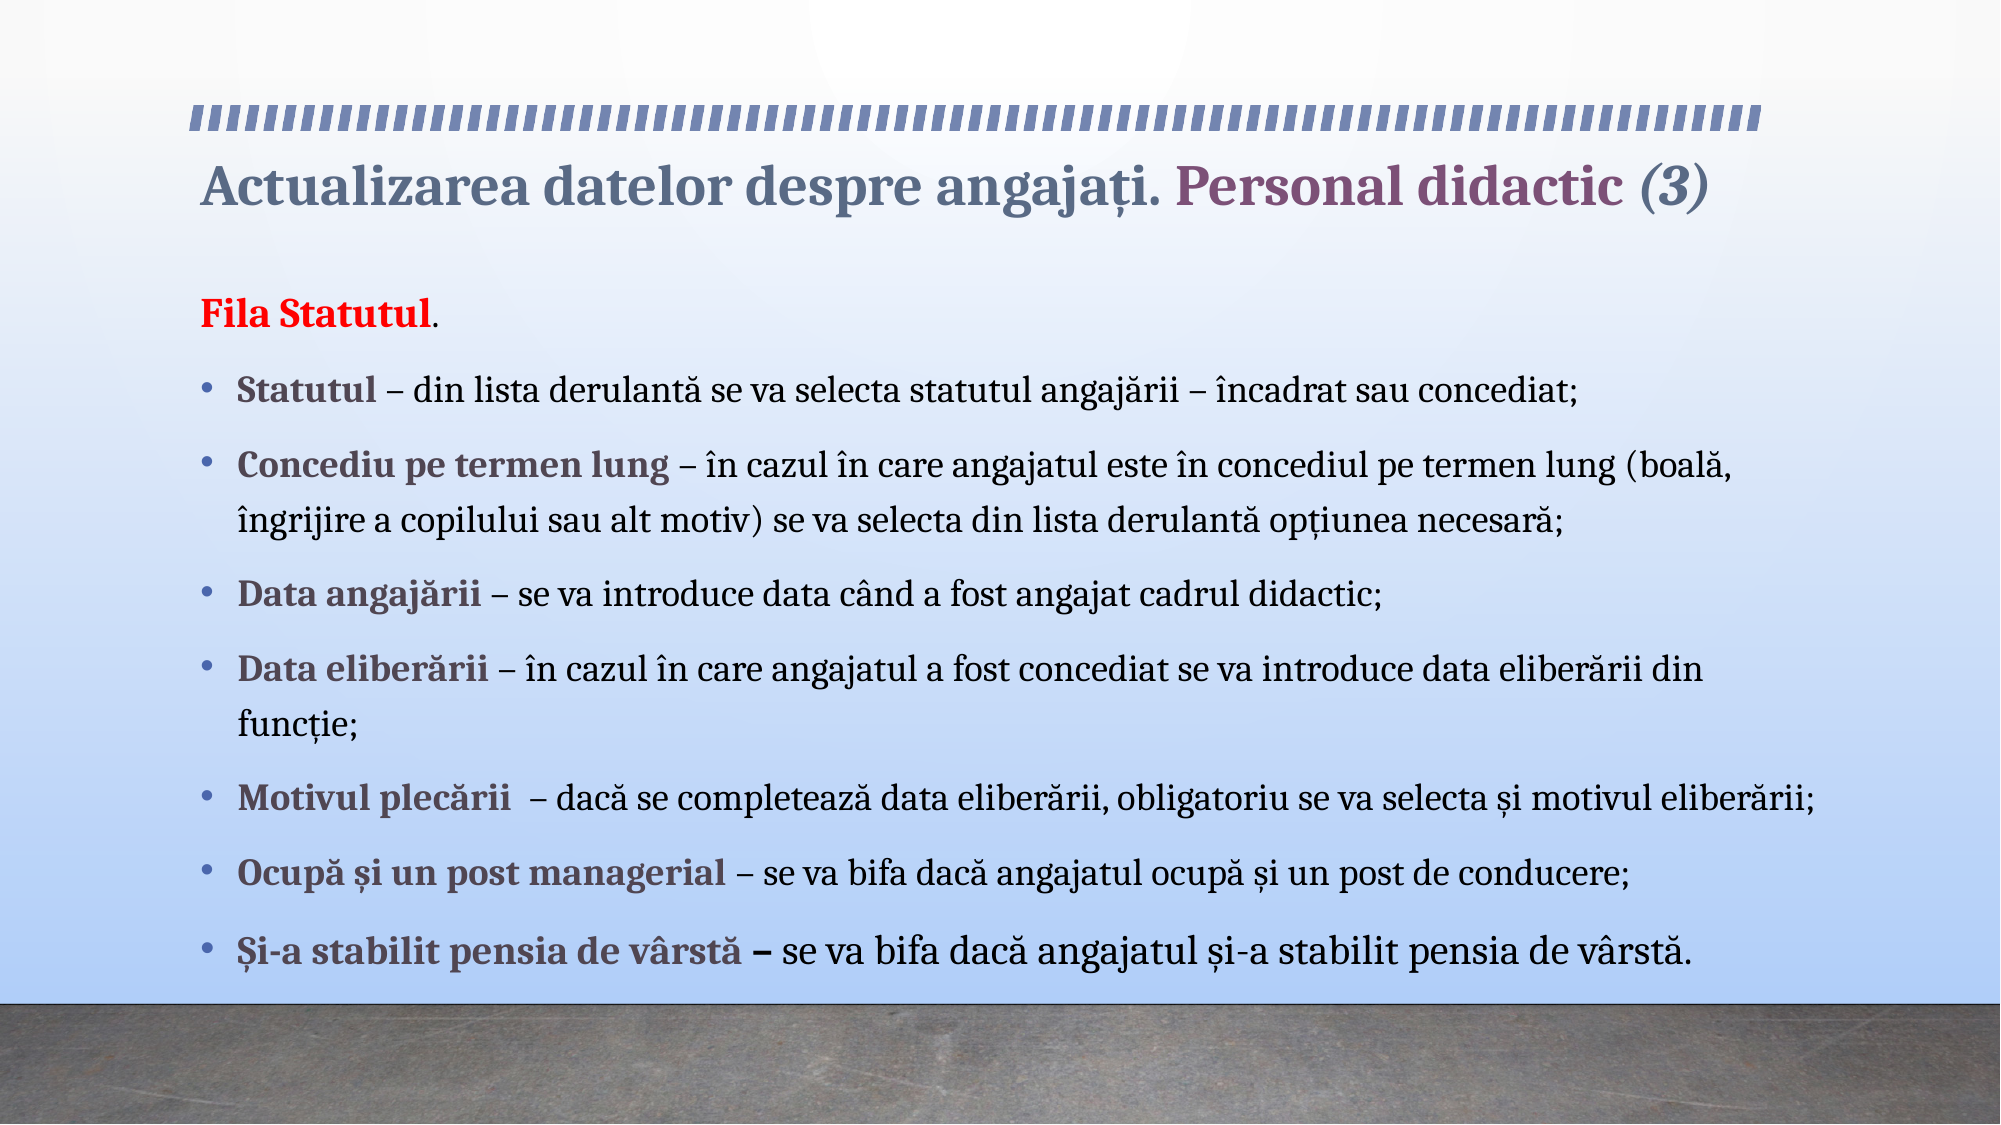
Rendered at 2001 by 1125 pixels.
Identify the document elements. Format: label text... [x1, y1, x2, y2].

picture [0, 1004, 2000, 1124]
list Fila Statutul. Statutul – din lista derulantă se va selecta statutul angajării – încadrat sau concediat; Concediu pe termen lung – în cazul în care angajatul este în concediul pe termen lung (boală, îngrijire a copilului sau alt motiv) se va selecta din lista derulantă opțiunea necesară; Data angajării – se va introduce data când a fost angajat cadrul didactic; Data eliberării – în cazul în care angajatul a fost concediat se va introduce data eliberării din funcție; Motivul plecării – dacă se completează data eliberării, obligatoriu se va selecta și motivul eliberării; Ocupă și un post managerial – se va bifa dacă angajatul ocupă și un post de conducere; Și-a stabilit pensia de vârstă – se va bifa dacă angajatul și-a stabilit pensia de vârstă. [185, 267, 1840, 1006]
title Actualizarea datelor despre angajați. Personal didactic (3) [185, 148, 1815, 258]
